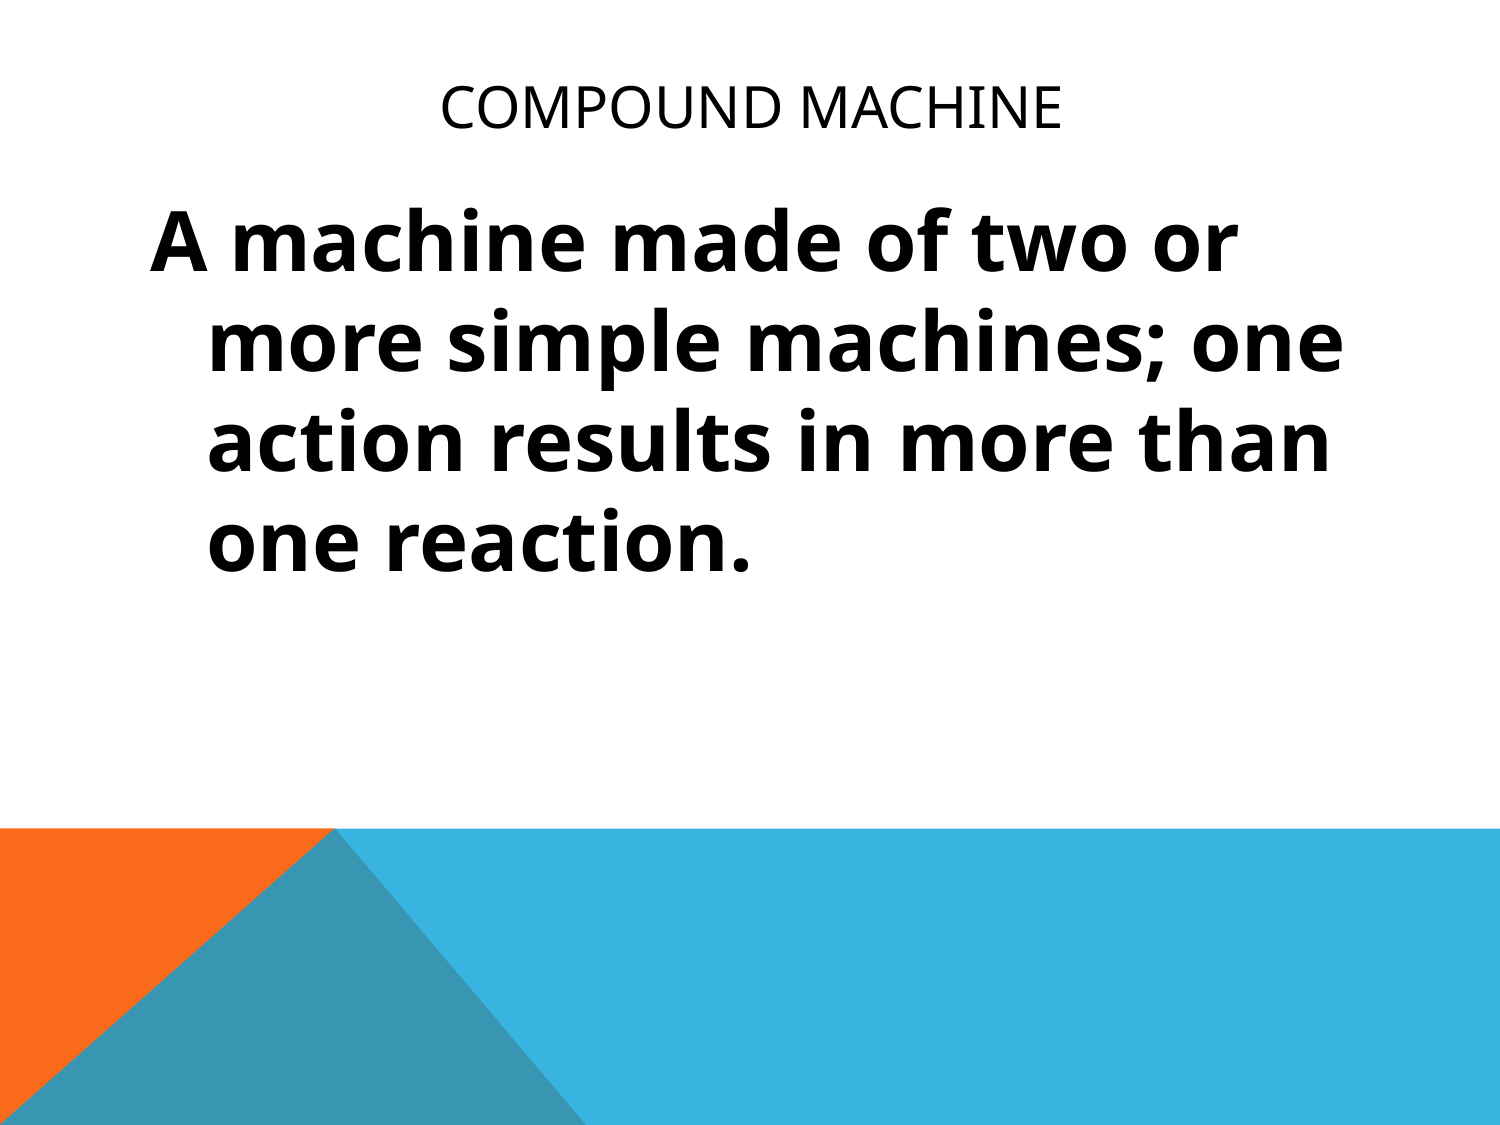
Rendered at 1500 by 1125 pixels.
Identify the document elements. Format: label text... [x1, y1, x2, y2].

list A machine made of two or more simple machines; one action results in more than one reaction. [135, 180, 1369, 768]
title Compound Machine [135, 60, 1369, 150]
